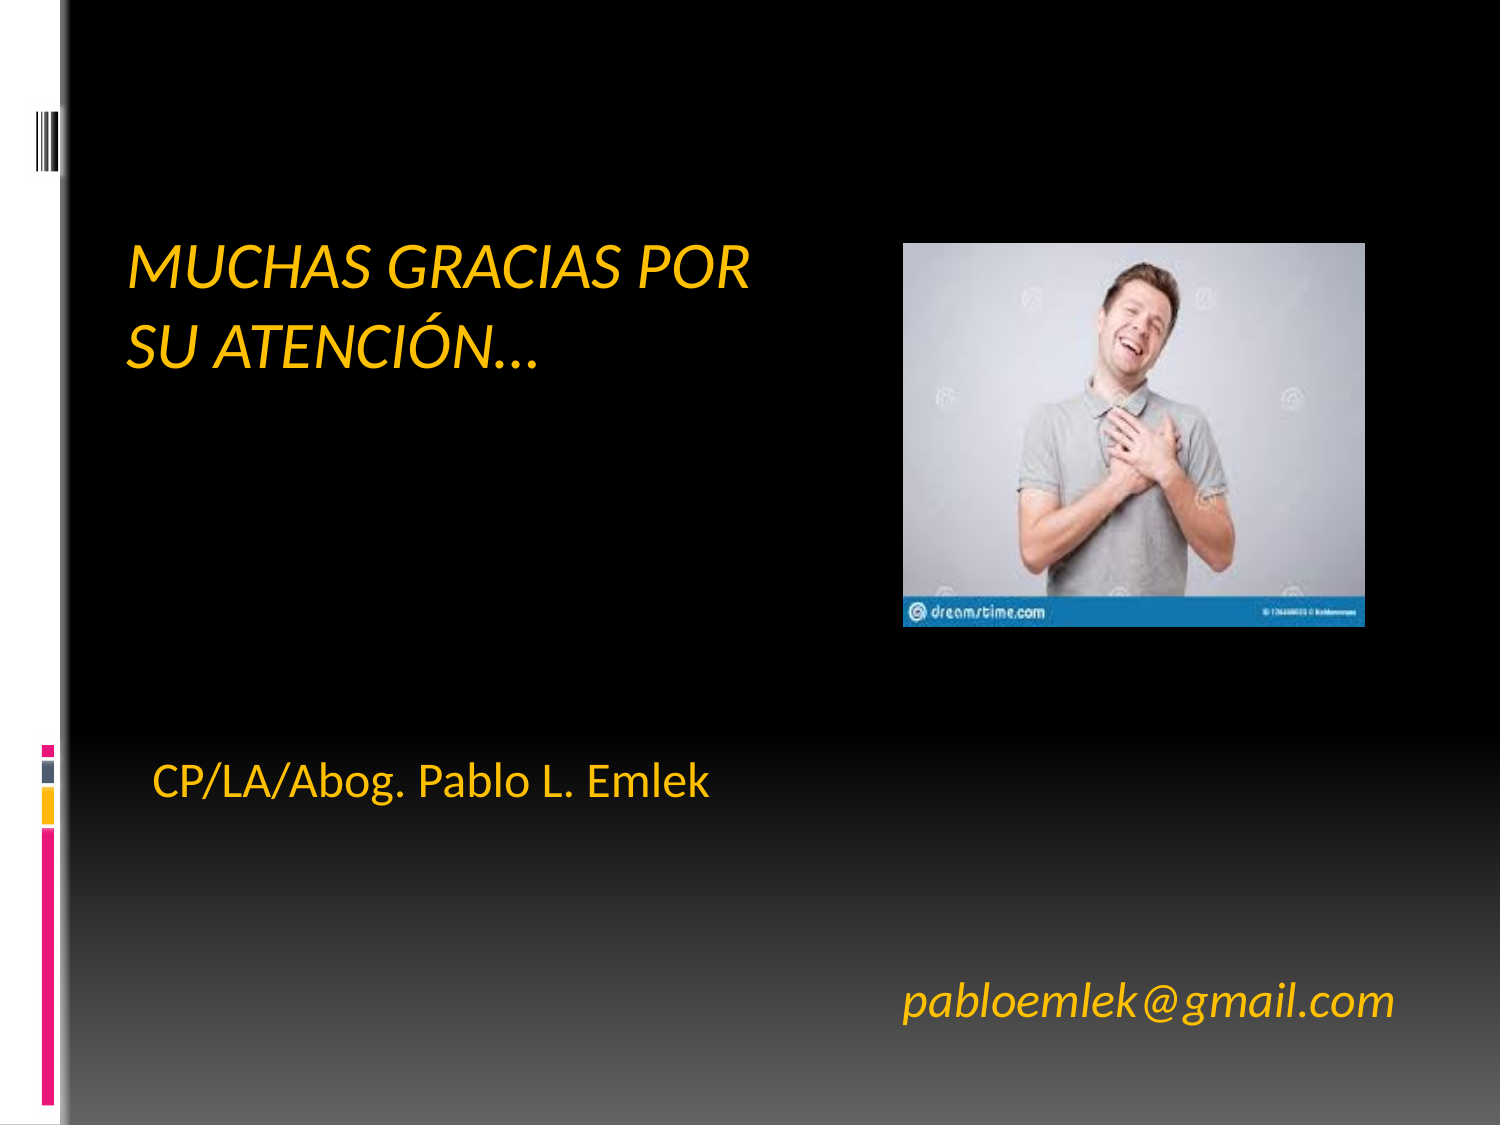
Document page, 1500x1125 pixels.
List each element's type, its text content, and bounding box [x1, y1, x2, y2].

title Muchas gracias por su atención… [112, 54, 1388, 669]
subtitle CP/LA/Abog. Pablo L. Emlek pabloemlek@gmail.com [135, 633, 1411, 1035]
picture [903, 243, 1365, 627]
